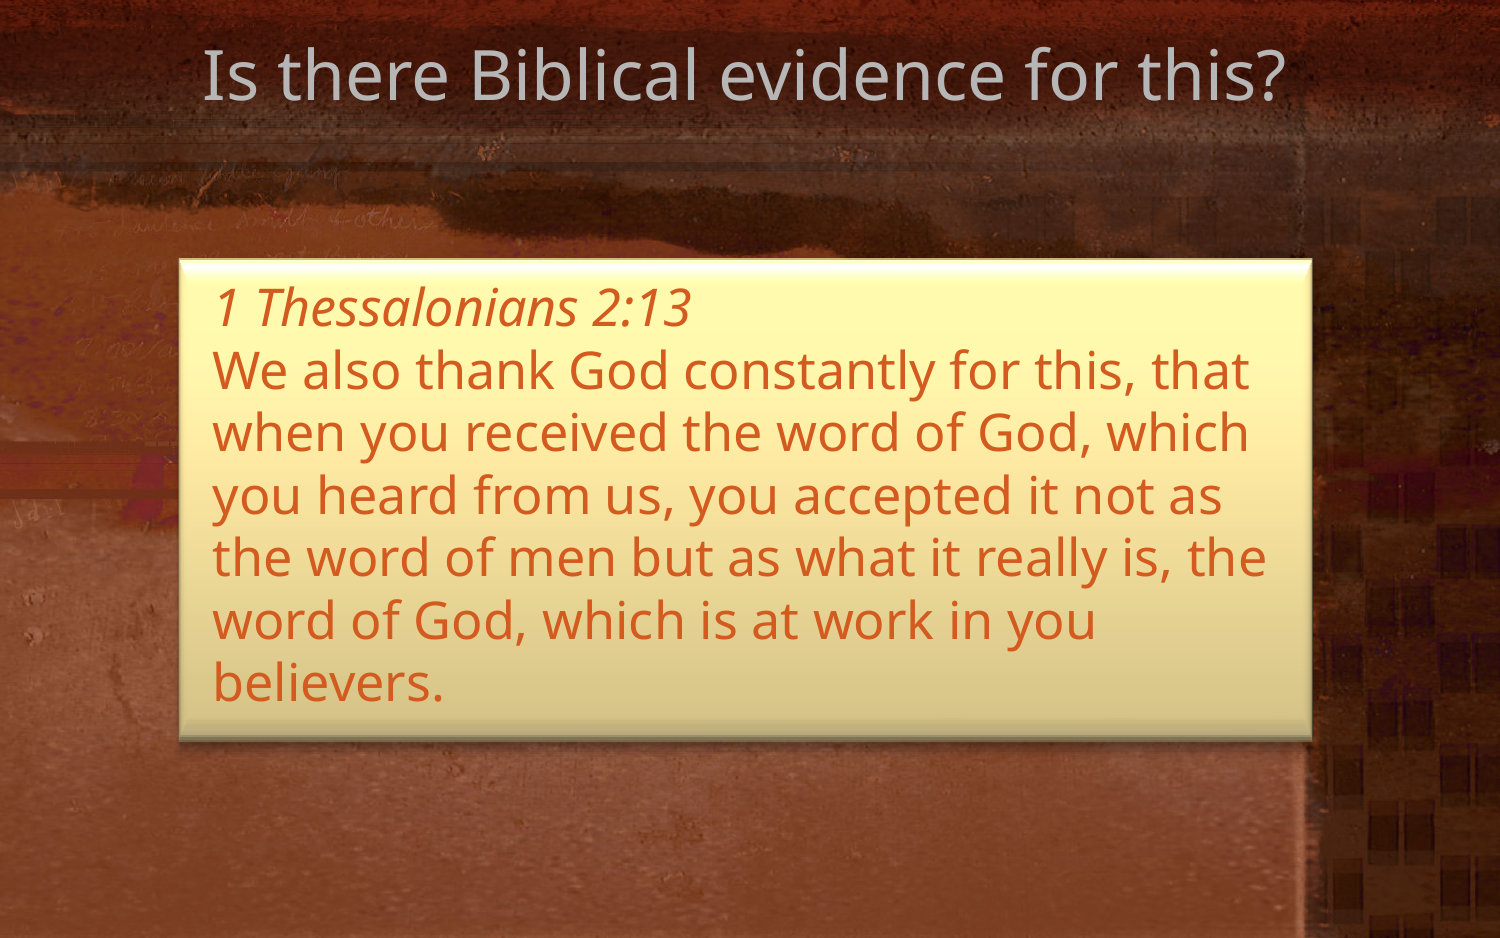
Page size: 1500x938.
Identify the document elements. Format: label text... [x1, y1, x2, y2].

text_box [155, 228, 1334, 772]
picture [0, 0, 1500, 938]
title Is there Biblical evidence for this? [187, 10, 1313, 136]
